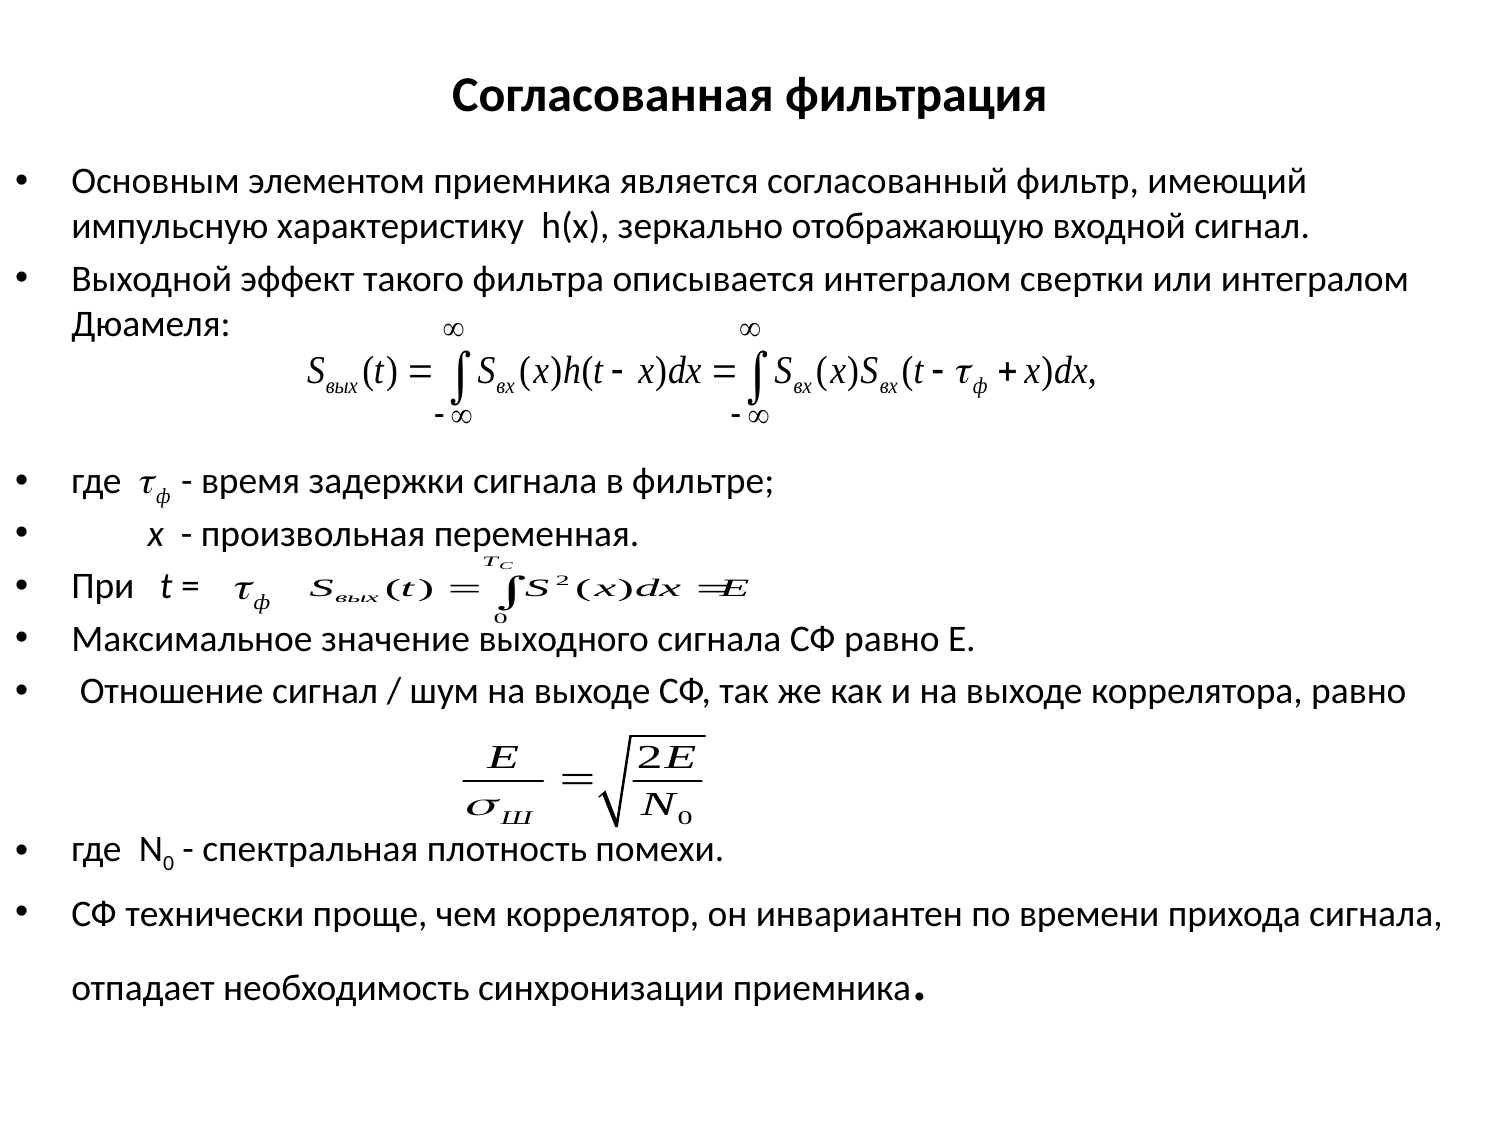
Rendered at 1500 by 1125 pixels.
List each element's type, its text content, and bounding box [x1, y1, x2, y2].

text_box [300, 314, 1105, 433]
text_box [229, 562, 278, 622]
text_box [454, 727, 715, 835]
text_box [135, 455, 177, 516]
list Основным элементом приемника является согласованный фильтр, имеющий импульсную характеристику h(x), зеркально отображающую входной сигнал. Выходной эффект такого фильтра описывается интегралом свертки или интегралом Дюамеля: где - время задержки сигнала в фильтре; х - произвольная переменная. При t = Максимальное значение выходного сигнала СФ равно Е. Отношение сигнал / шум на выходе СФ, так же как и на выходе коррелятора, равно где N0 - спектральная плотность помехи. СФ технически проще, чем коррелятор, он инвариантен по времени прихода сигнала, отпадает необходимость синхронизации приемника. [0, 149, 1500, 1125]
title Согласованная фильтрация [75, 45, 1425, 138]
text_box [300, 550, 763, 631]
